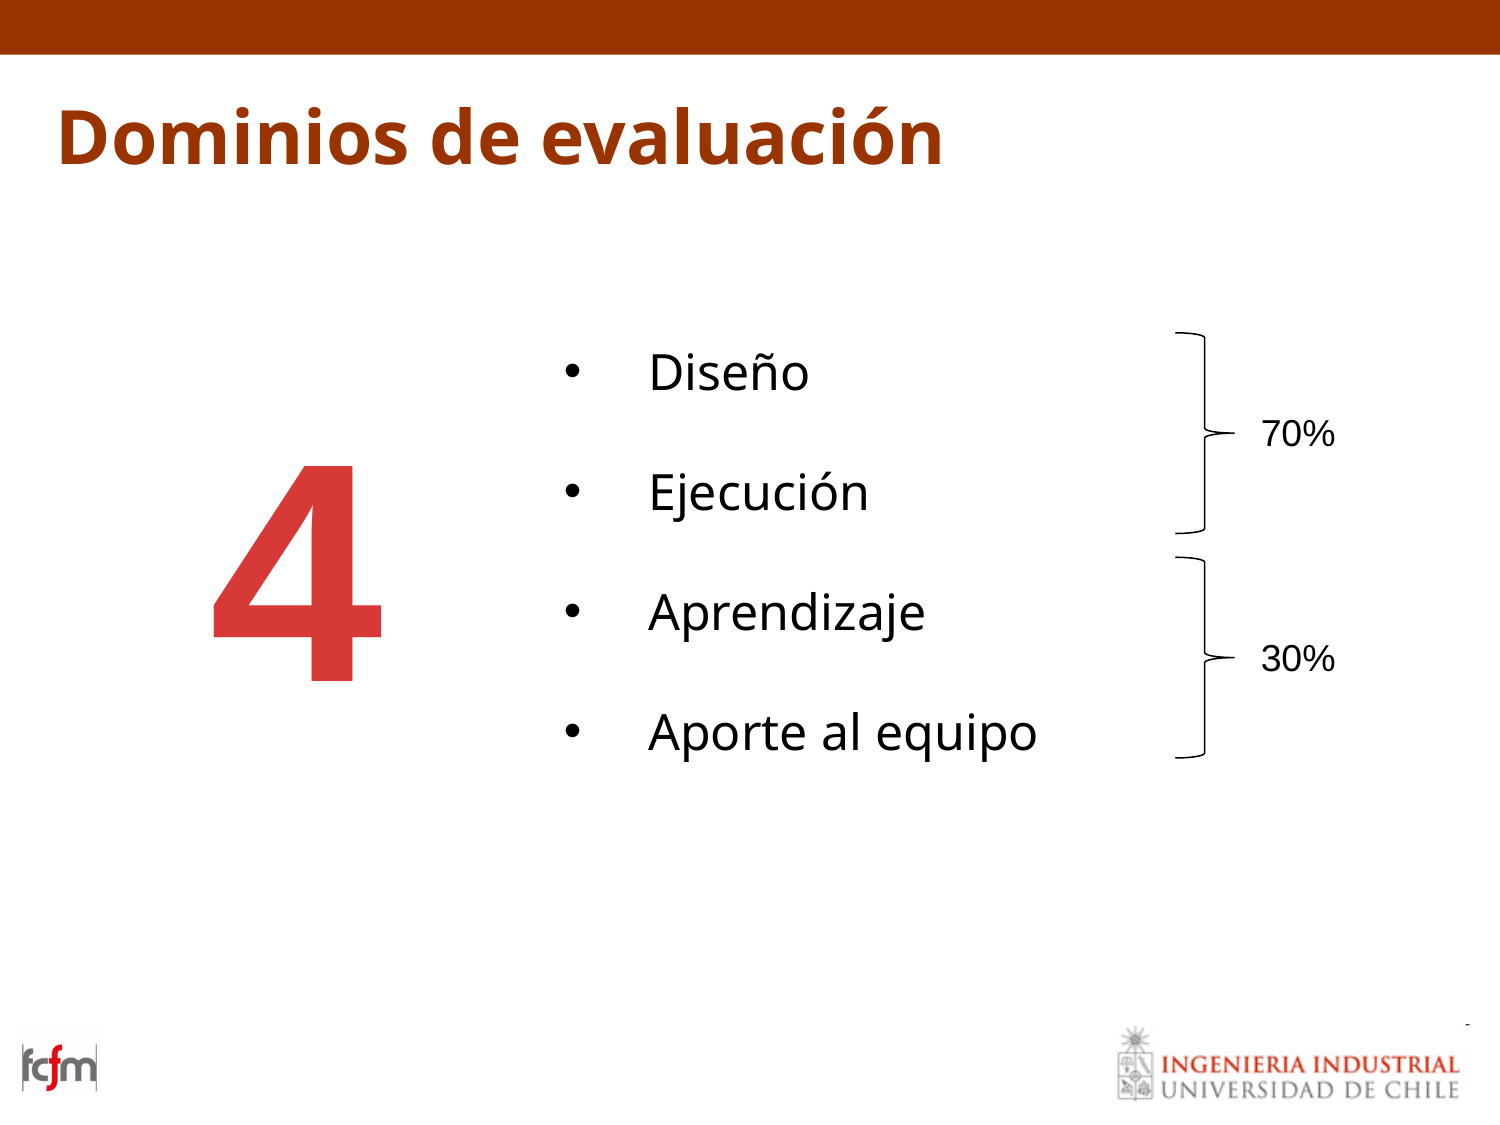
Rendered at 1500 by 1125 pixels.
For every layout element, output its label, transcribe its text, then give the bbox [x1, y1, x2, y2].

text_box [0, 0, 1500, 55]
picture [1115, 1024, 1471, 1107]
text_box Dominios de evaluación [41, 81, 1388, 187]
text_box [548, 332, 1436, 894]
text_box 4 [194, 361, 543, 752]
picture [17, 1022, 101, 1099]
